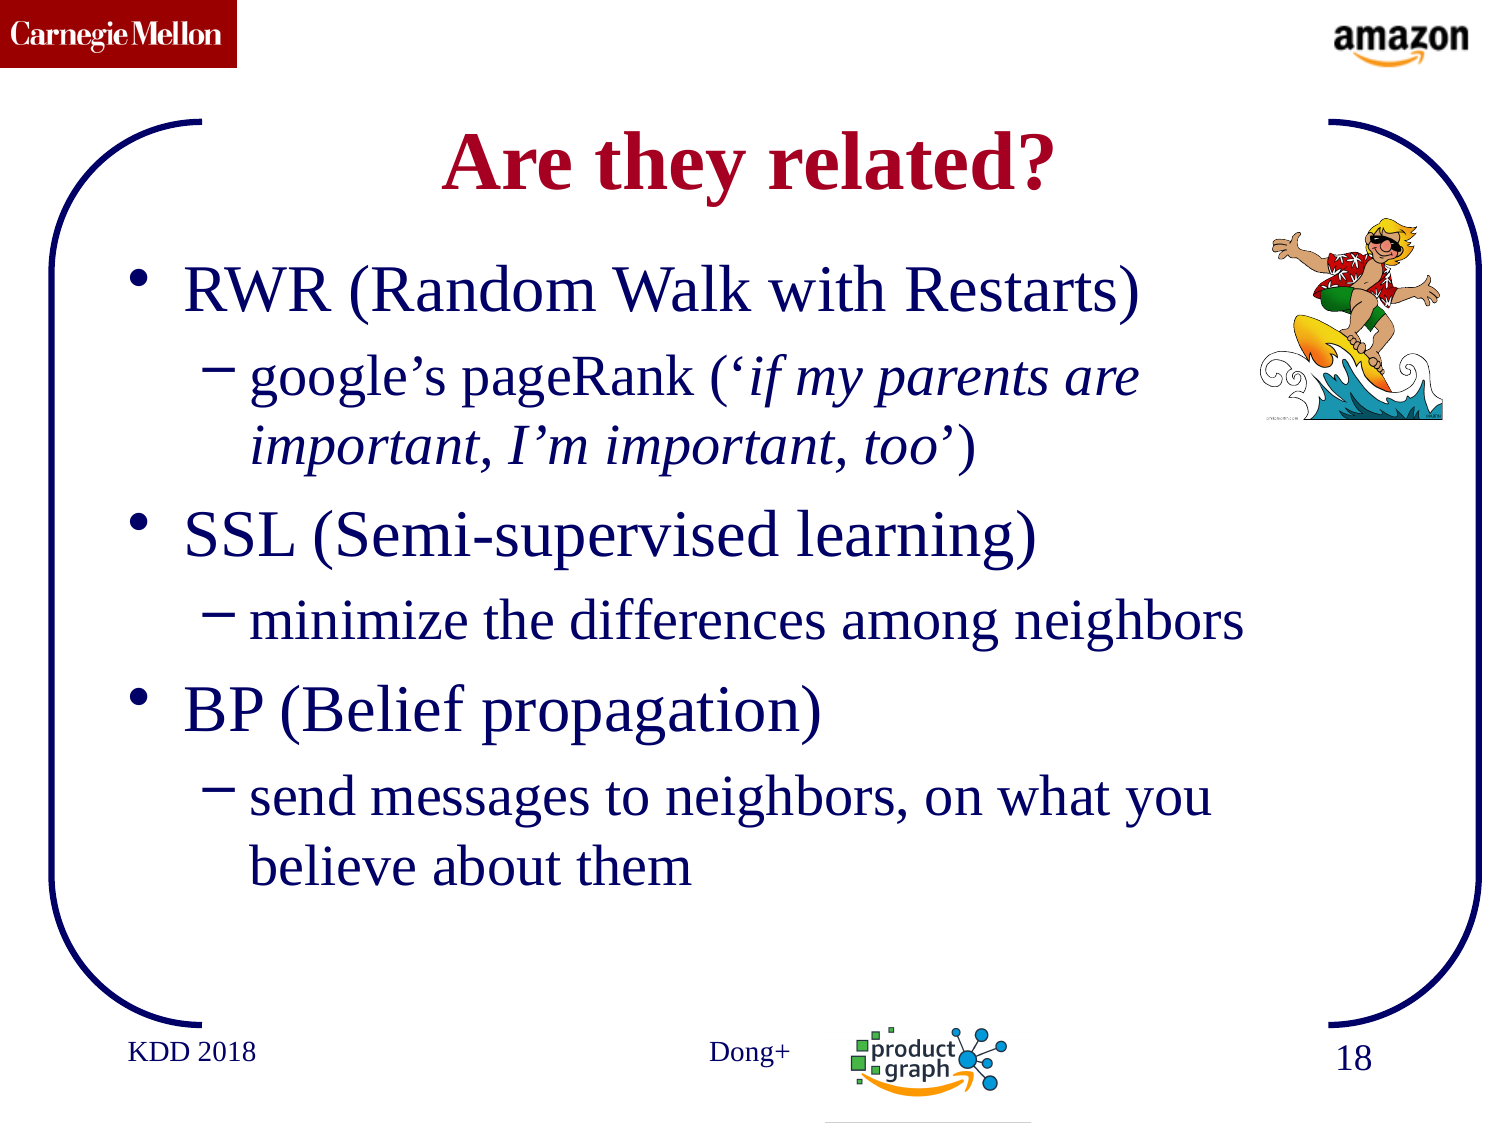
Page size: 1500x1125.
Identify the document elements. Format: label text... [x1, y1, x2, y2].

picture [0, 0, 237, 68]
picture [1256, 212, 1449, 425]
title Are they related? [112, 99, 1388, 150]
text_box [51, 121, 1479, 1026]
picture [1322, 4, 1484, 88]
slide_number 18 [1074, 1024, 1388, 1101]
slide_number KDD 2018 [112, 1024, 426, 1101]
footer Dong+ [512, 1026, 988, 1101]
